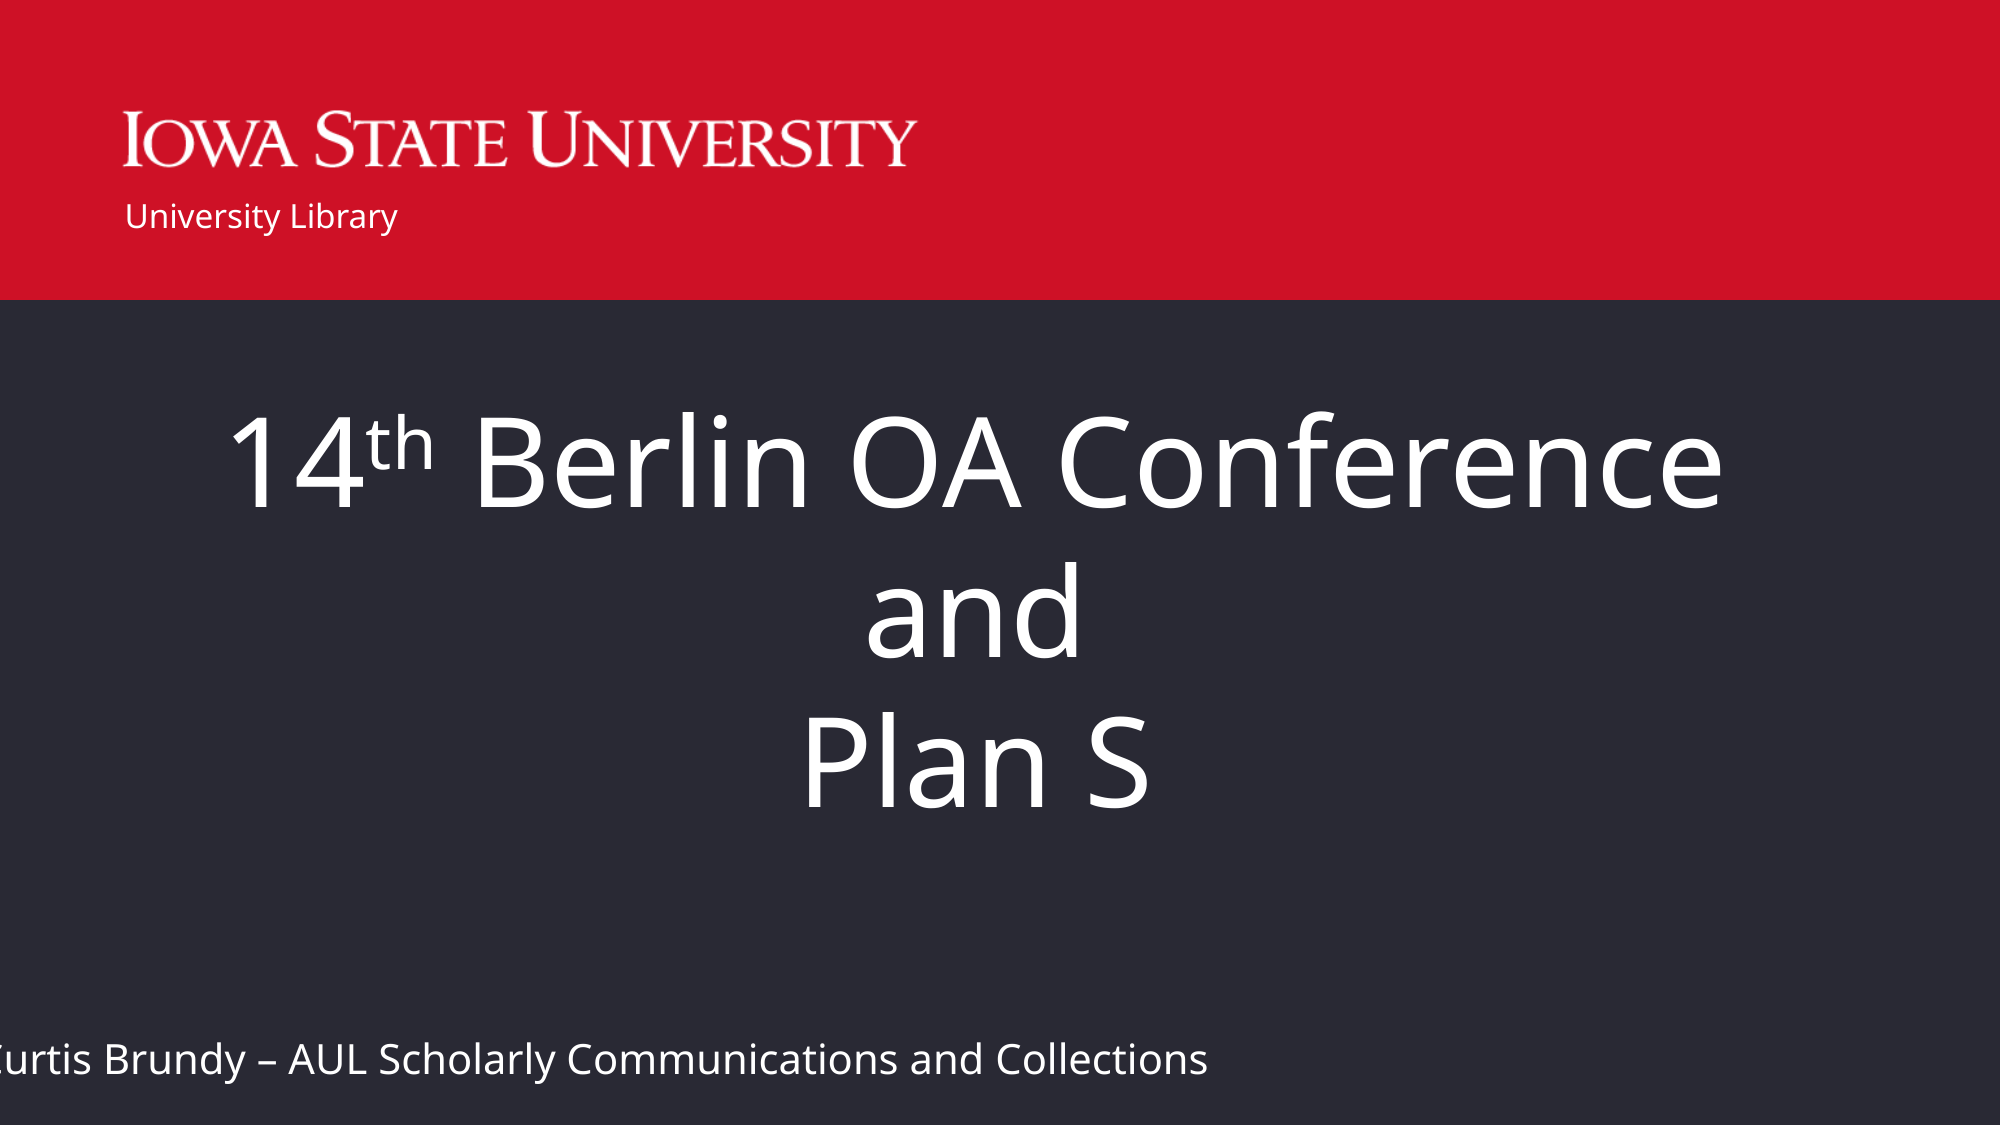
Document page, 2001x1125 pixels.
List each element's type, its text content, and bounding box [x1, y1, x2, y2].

text_box Curtis Brundy – AUL Scholarly Communications and Collections [0, 1025, 1224, 1090]
picture [99, 87, 942, 196]
text_box 14th Berlin OA Conference and Plan S [208, 374, 1743, 840]
